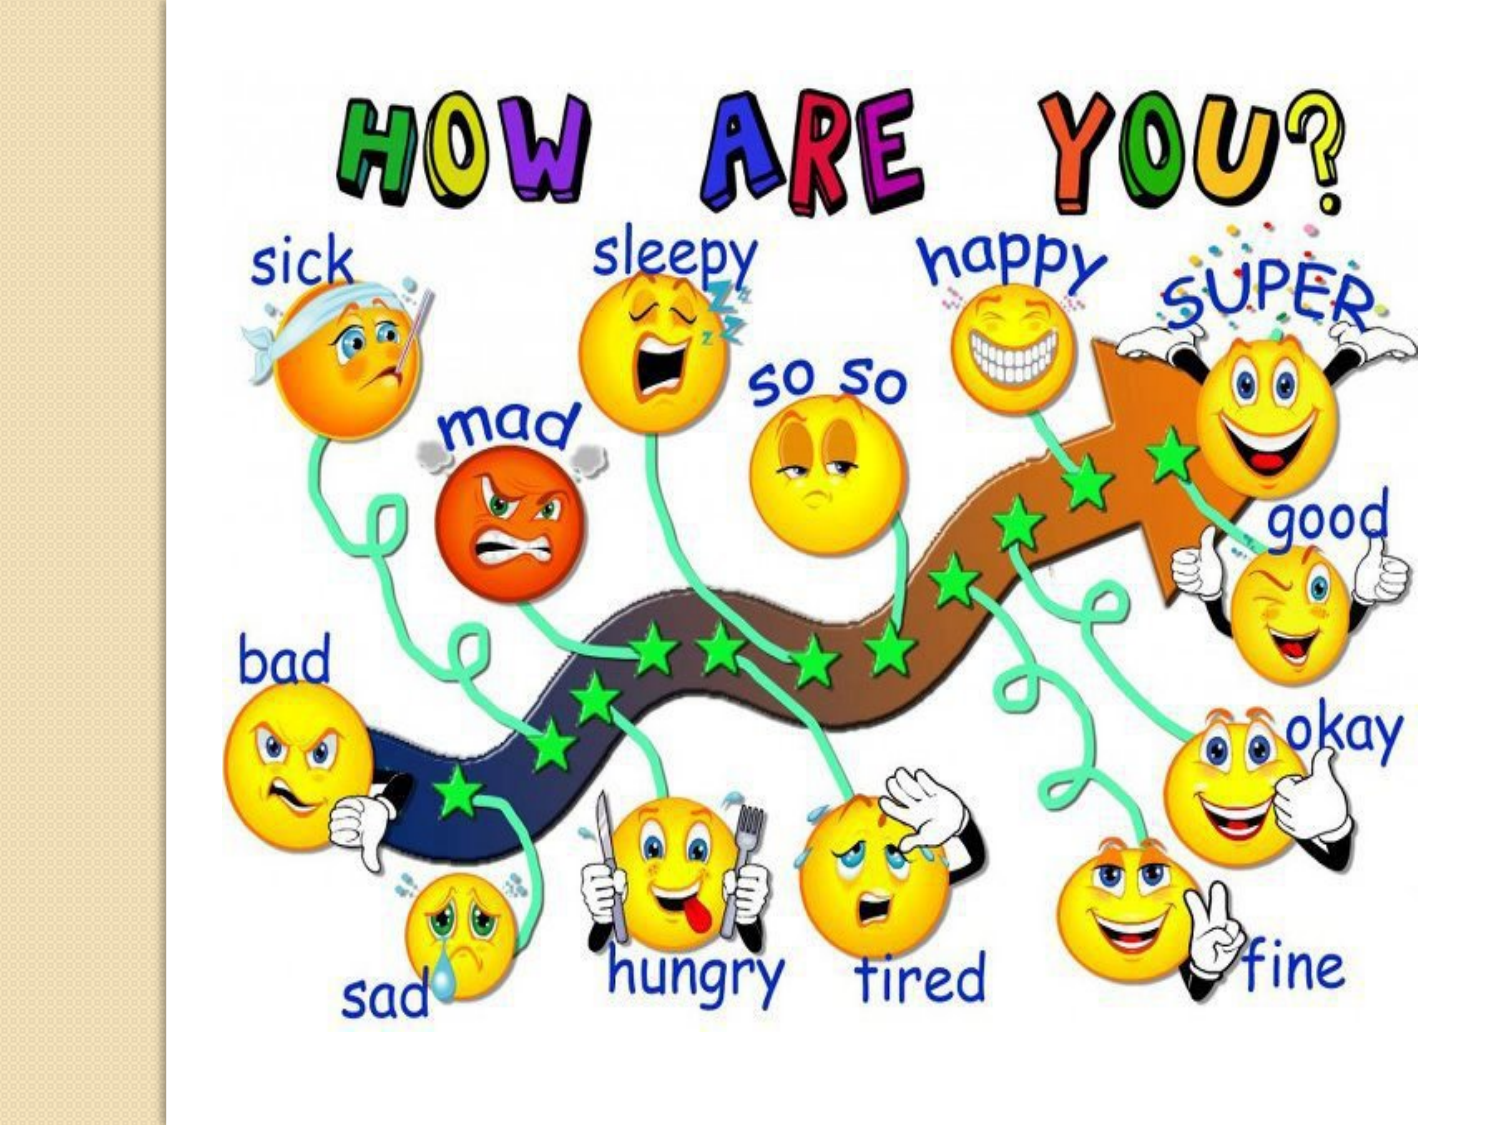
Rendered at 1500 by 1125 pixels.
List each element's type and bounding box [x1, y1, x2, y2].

picture [222, 70, 1419, 1032]
